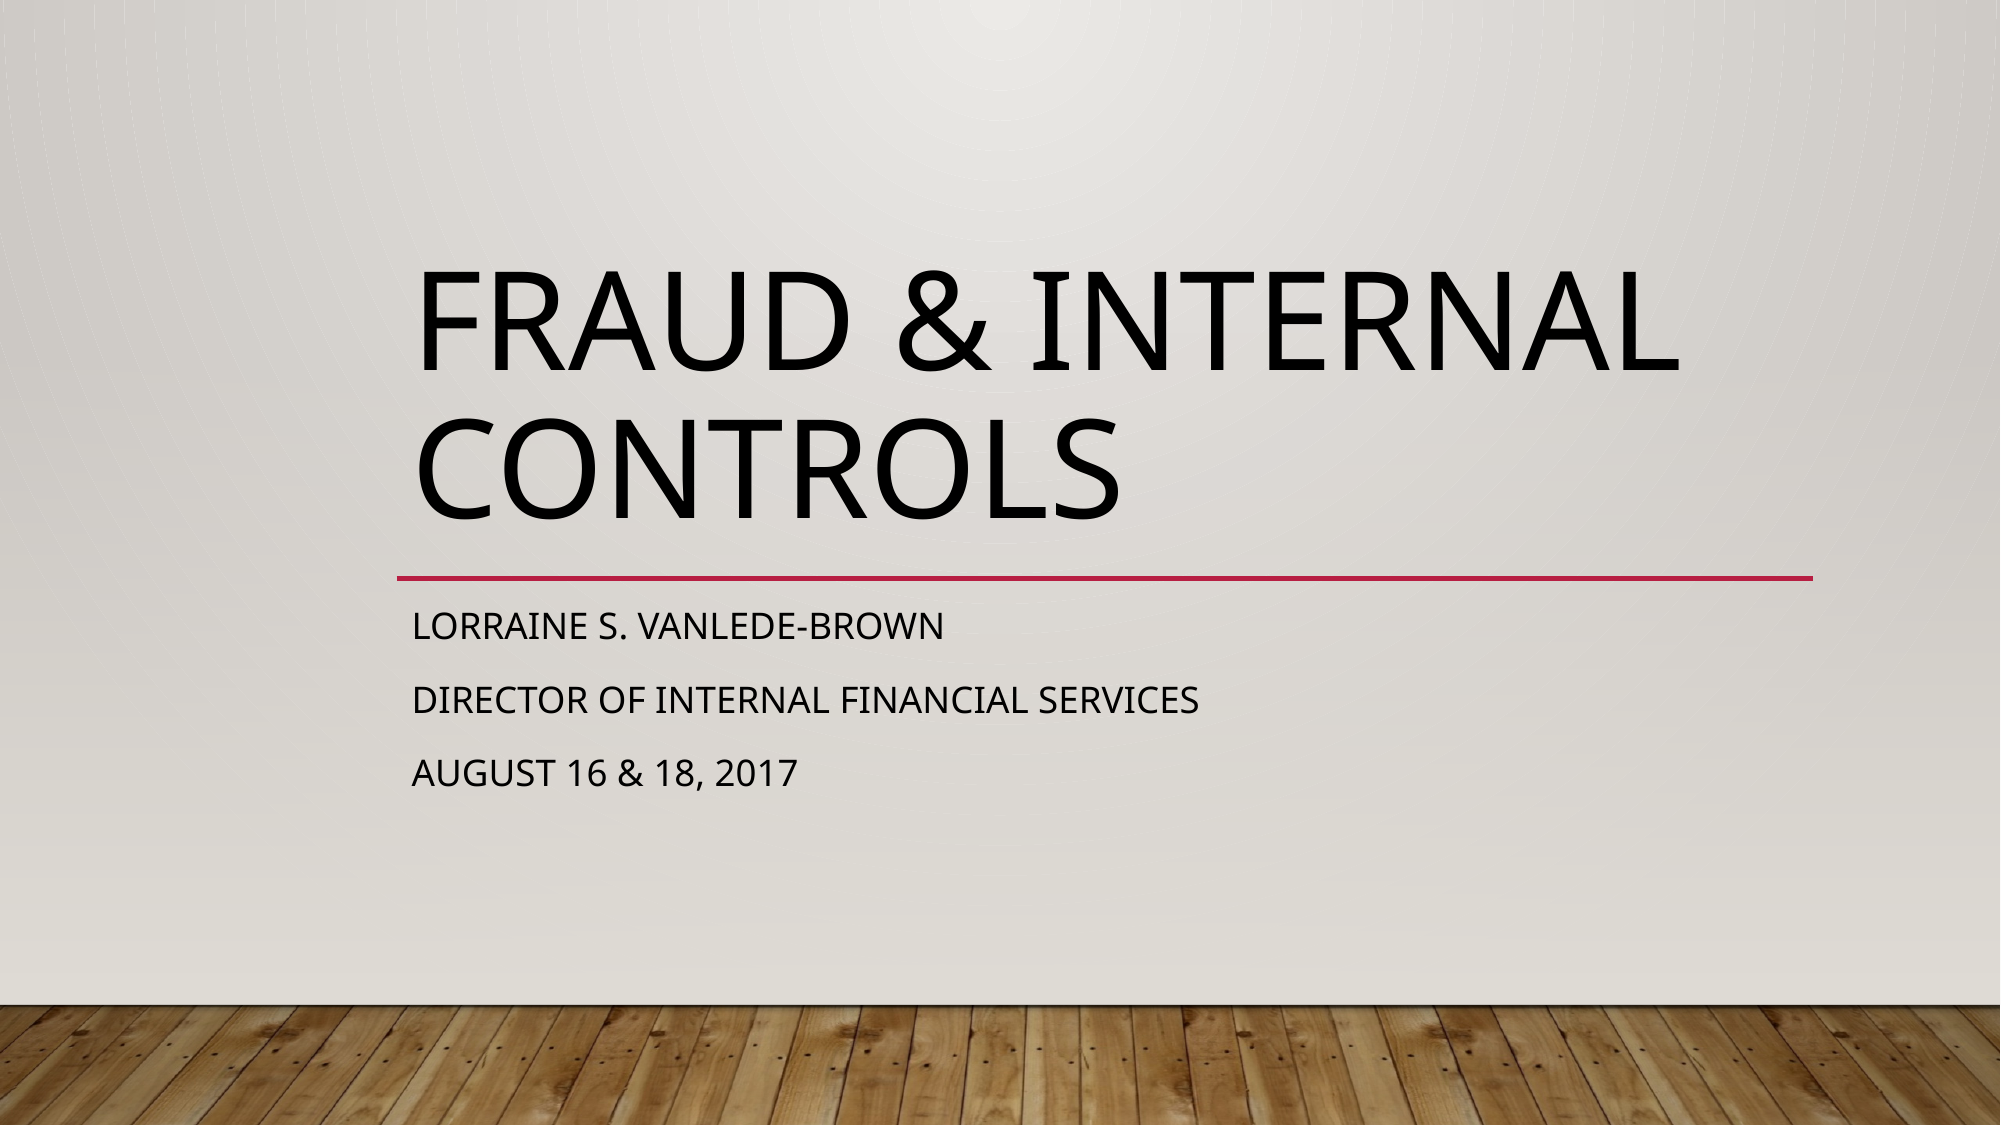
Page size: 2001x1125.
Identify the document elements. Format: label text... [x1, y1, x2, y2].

picture [0, 1005, 2000, 1125]
subtitle Lorraine S. VanLede-Brown Director of Internal Financial Services August 16 & 18, 2017 [396, 579, 1814, 809]
title Fraud & internal controls [396, 131, 1814, 549]
